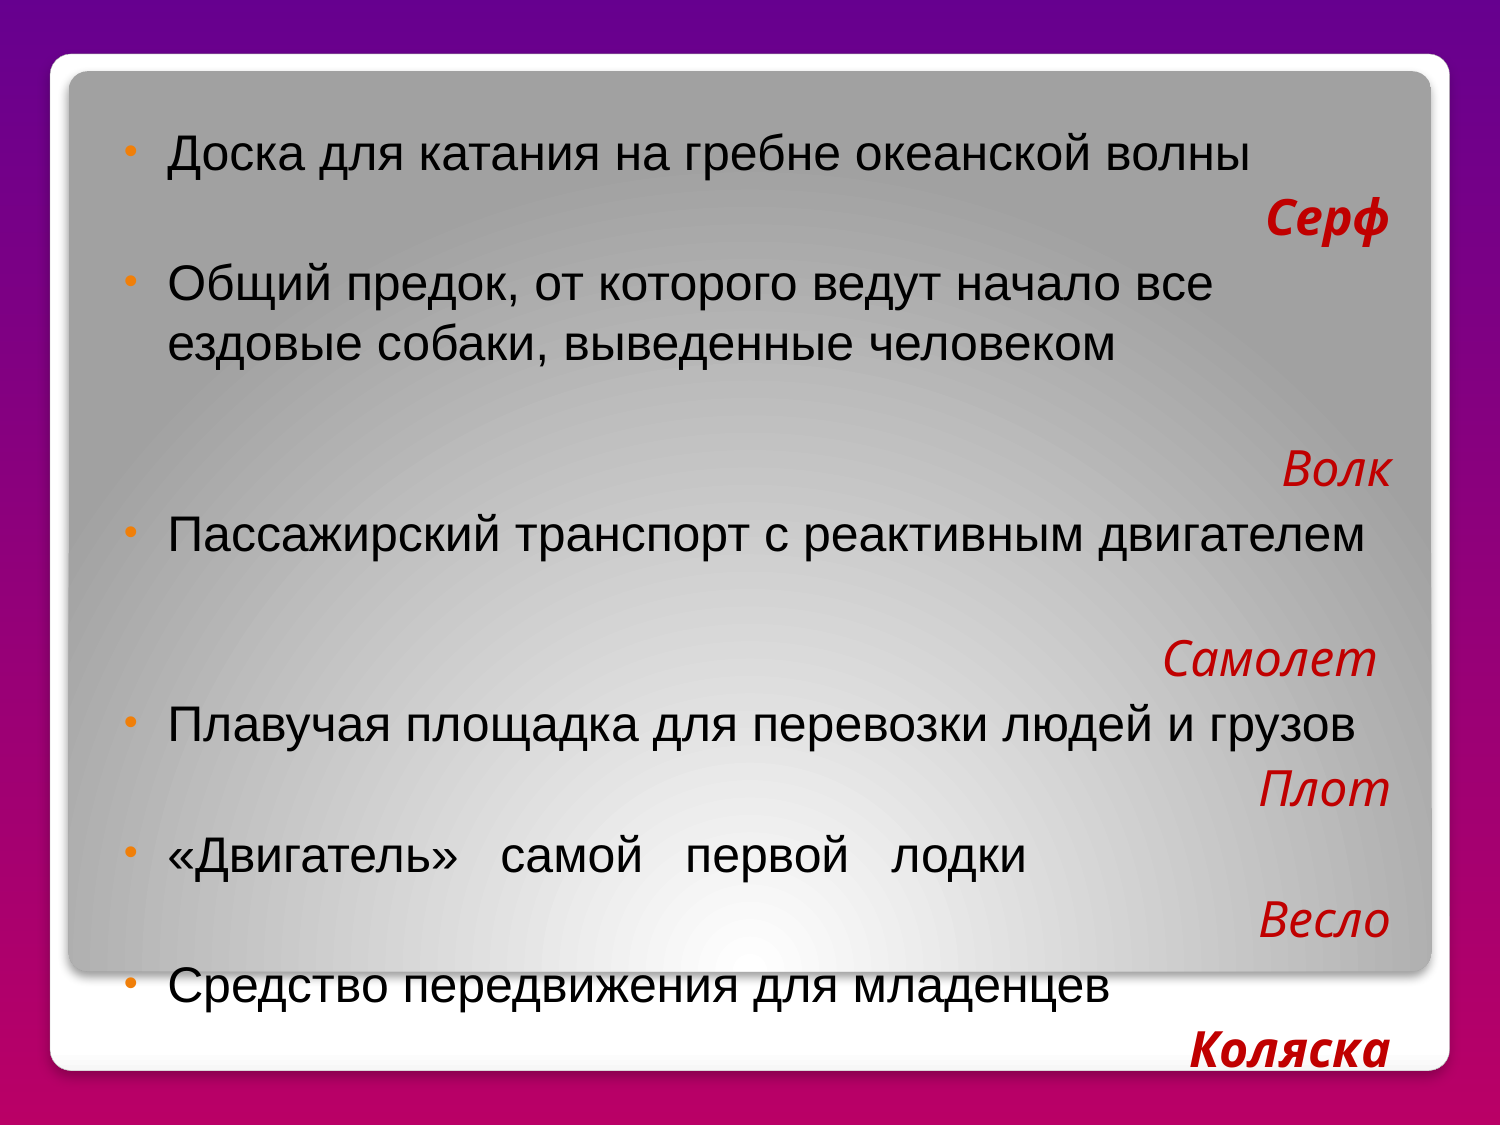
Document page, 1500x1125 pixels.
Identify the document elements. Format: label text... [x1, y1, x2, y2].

list Доска для катания на гребне океанской волны Серф Общий предок, от которого ведут начало все ездовые собаки, выведенные человеком Волк Пассажирский транспорт с реактивным двигателем Самолет Плавучая площадка для перевозки людей и грузов Плот «Двигатель» самой первой лодки Весло Средство передвижения для младенцев Коляска [93, 105, 1407, 1032]
